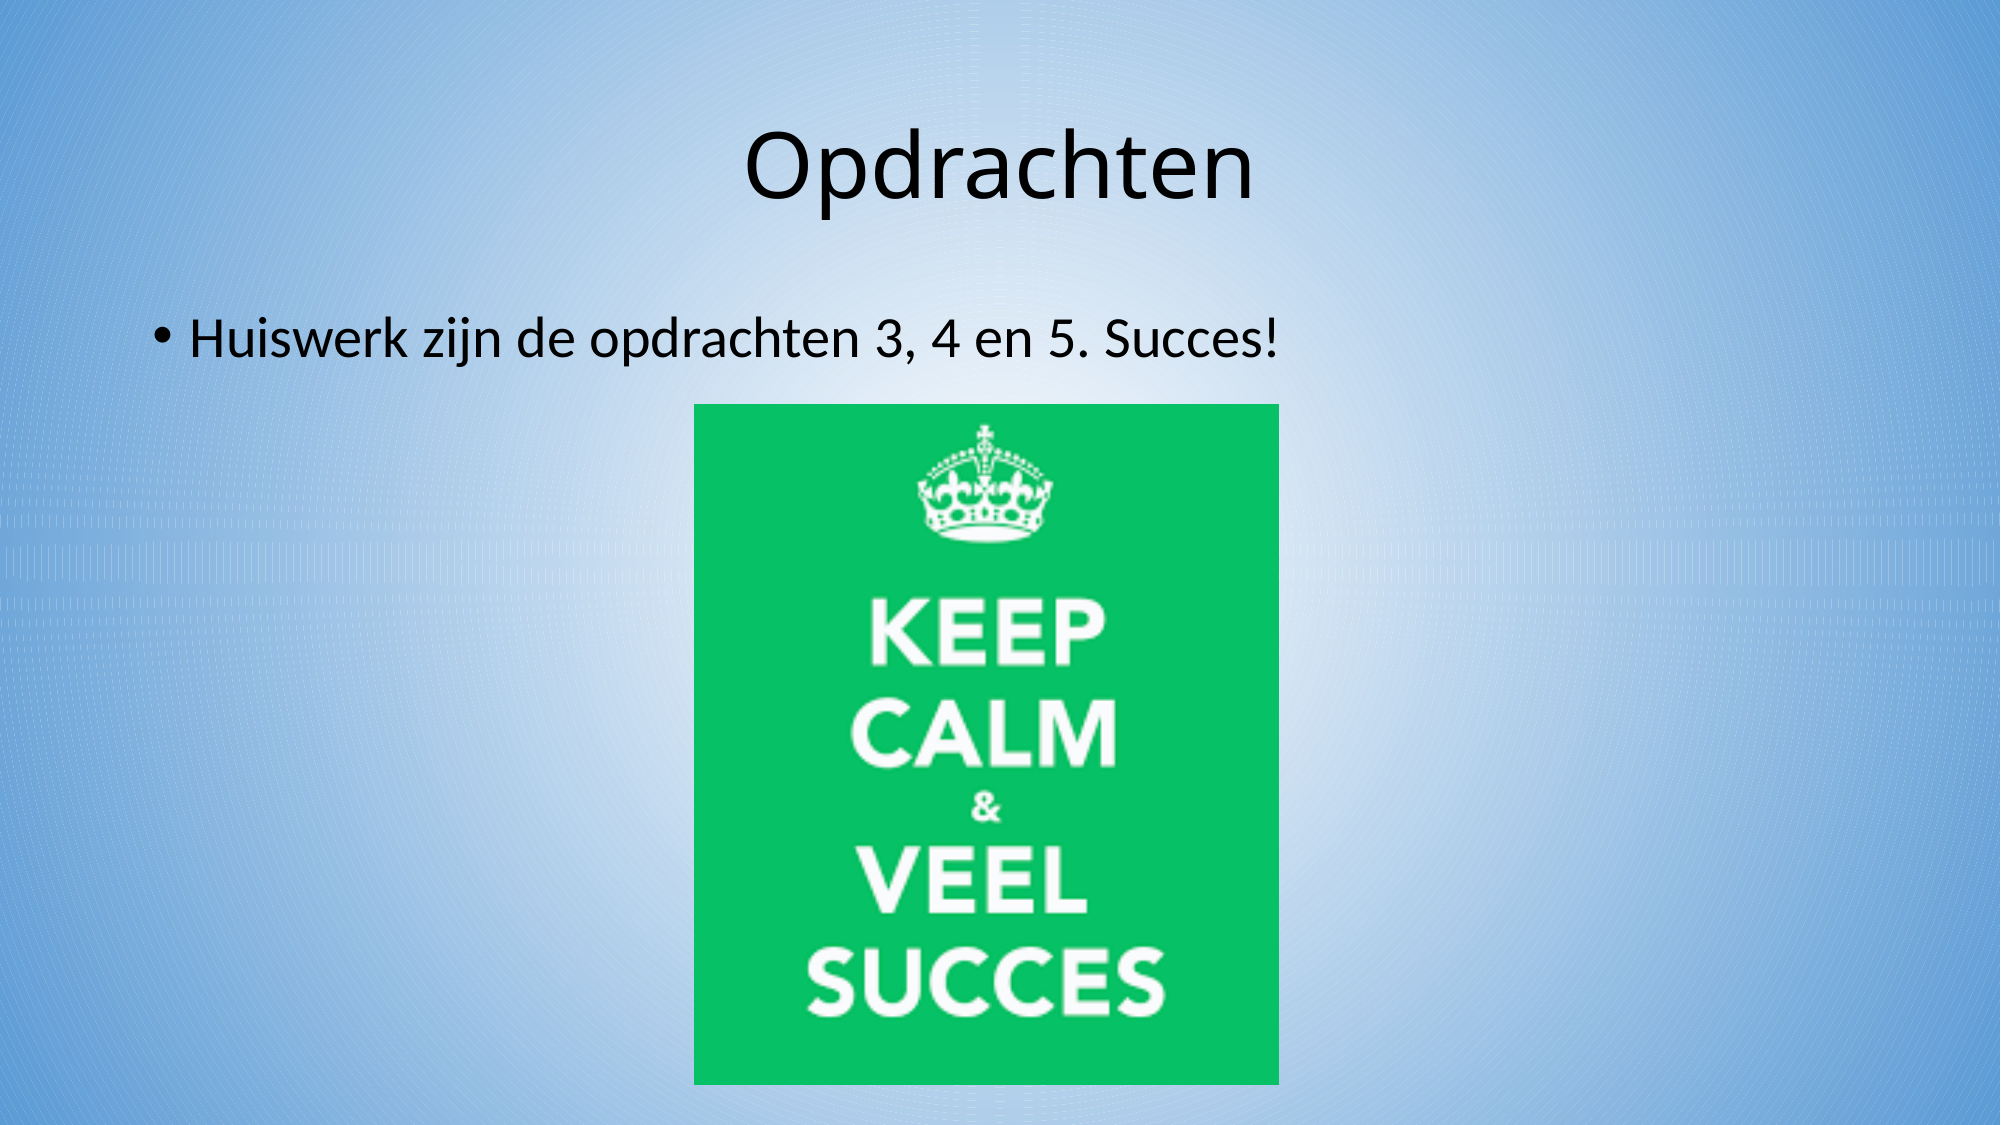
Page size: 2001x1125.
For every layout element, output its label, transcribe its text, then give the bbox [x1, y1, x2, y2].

list Huiswerk zijn de opdrachten 3, 4 en 5. Succes! [137, 299, 1863, 1014]
picture [694, 404, 1279, 1085]
title Opdrachten [137, 59, 1863, 278]
